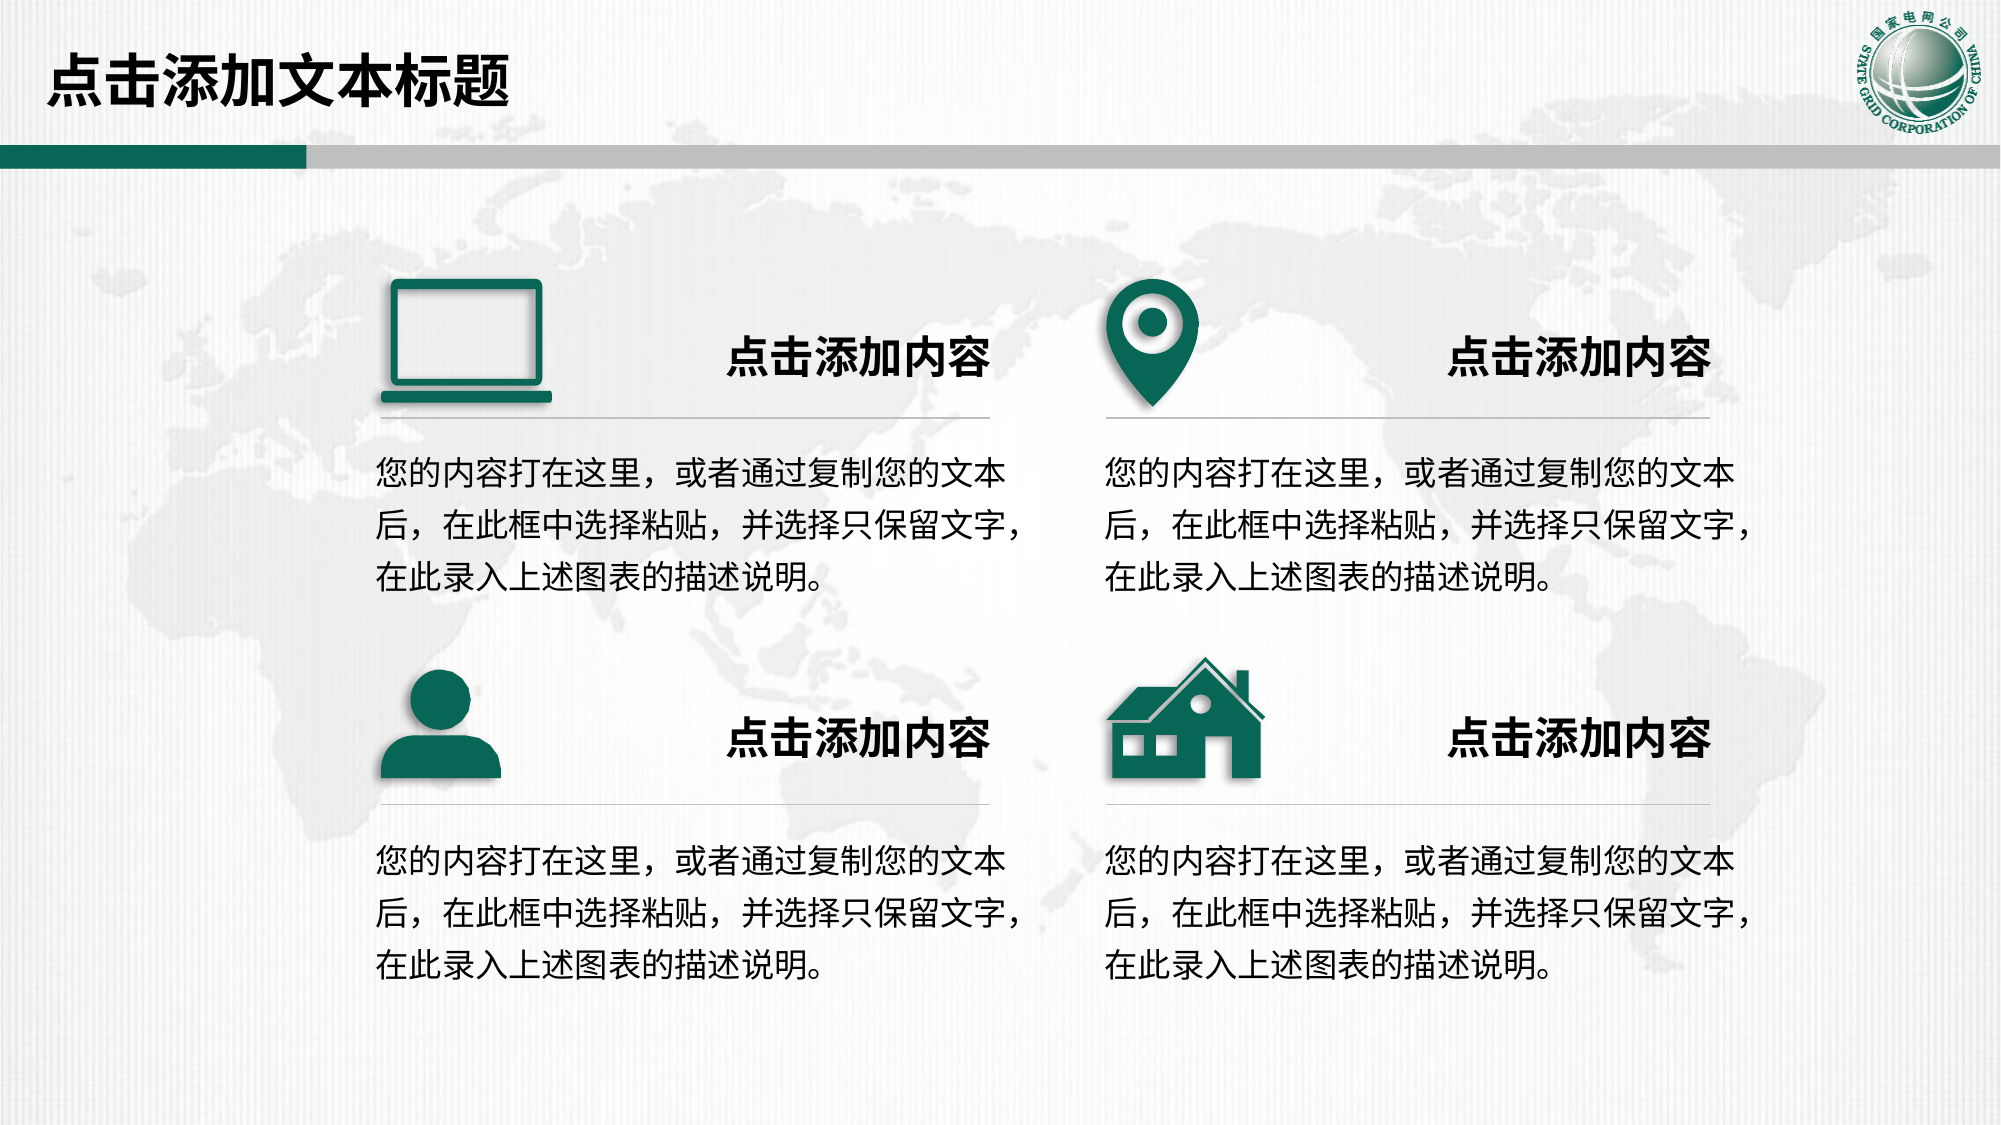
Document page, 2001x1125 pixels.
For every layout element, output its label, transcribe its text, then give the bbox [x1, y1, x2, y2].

picture [0, 169, 2001, 1125]
text_box 点击添加文本标题 [0, 37, 692, 122]
text_box [381, 735, 501, 779]
picture [0, 0, 2001, 145]
text_box 点击添加内容 [1430, 702, 1728, 771]
text_box 点击添加内容 [710, 321, 1008, 390]
text_box [381, 390, 552, 403]
text_box 您的内容打在这里，或者通过复制您的文本后，在此框中选择粘贴，并选择只保留文字，在此录入上述图表的描述说明。 [1089, 432, 1757, 604]
text_box [390, 278, 543, 386]
text_box [1106, 656, 1266, 720]
text_box 点击添加内容 [1430, 321, 1728, 390]
text_box [1106, 278, 1199, 407]
text_box 您的内容打在这里，或者通过复制您的文本后，在此框中选择粘贴，并选择只保留文字，在此录入上述图表的描述说明。 [360, 820, 1027, 992]
text_box [1112, 667, 1261, 779]
text_box [410, 669, 471, 730]
text_box 您的内容打在这里，或者通过复制您的文本后，在此框中选择粘贴，并选择只保留文字，在此录入上述图表的描述说明。 [360, 432, 1027, 604]
text_box 点击添加内容 [710, 702, 1008, 771]
text_box 您的内容打在这里，或者通过复制您的文本后，在此框中选择粘贴，并选择只保留文字，在此录入上述图表的描述说明。 [1089, 820, 1757, 992]
